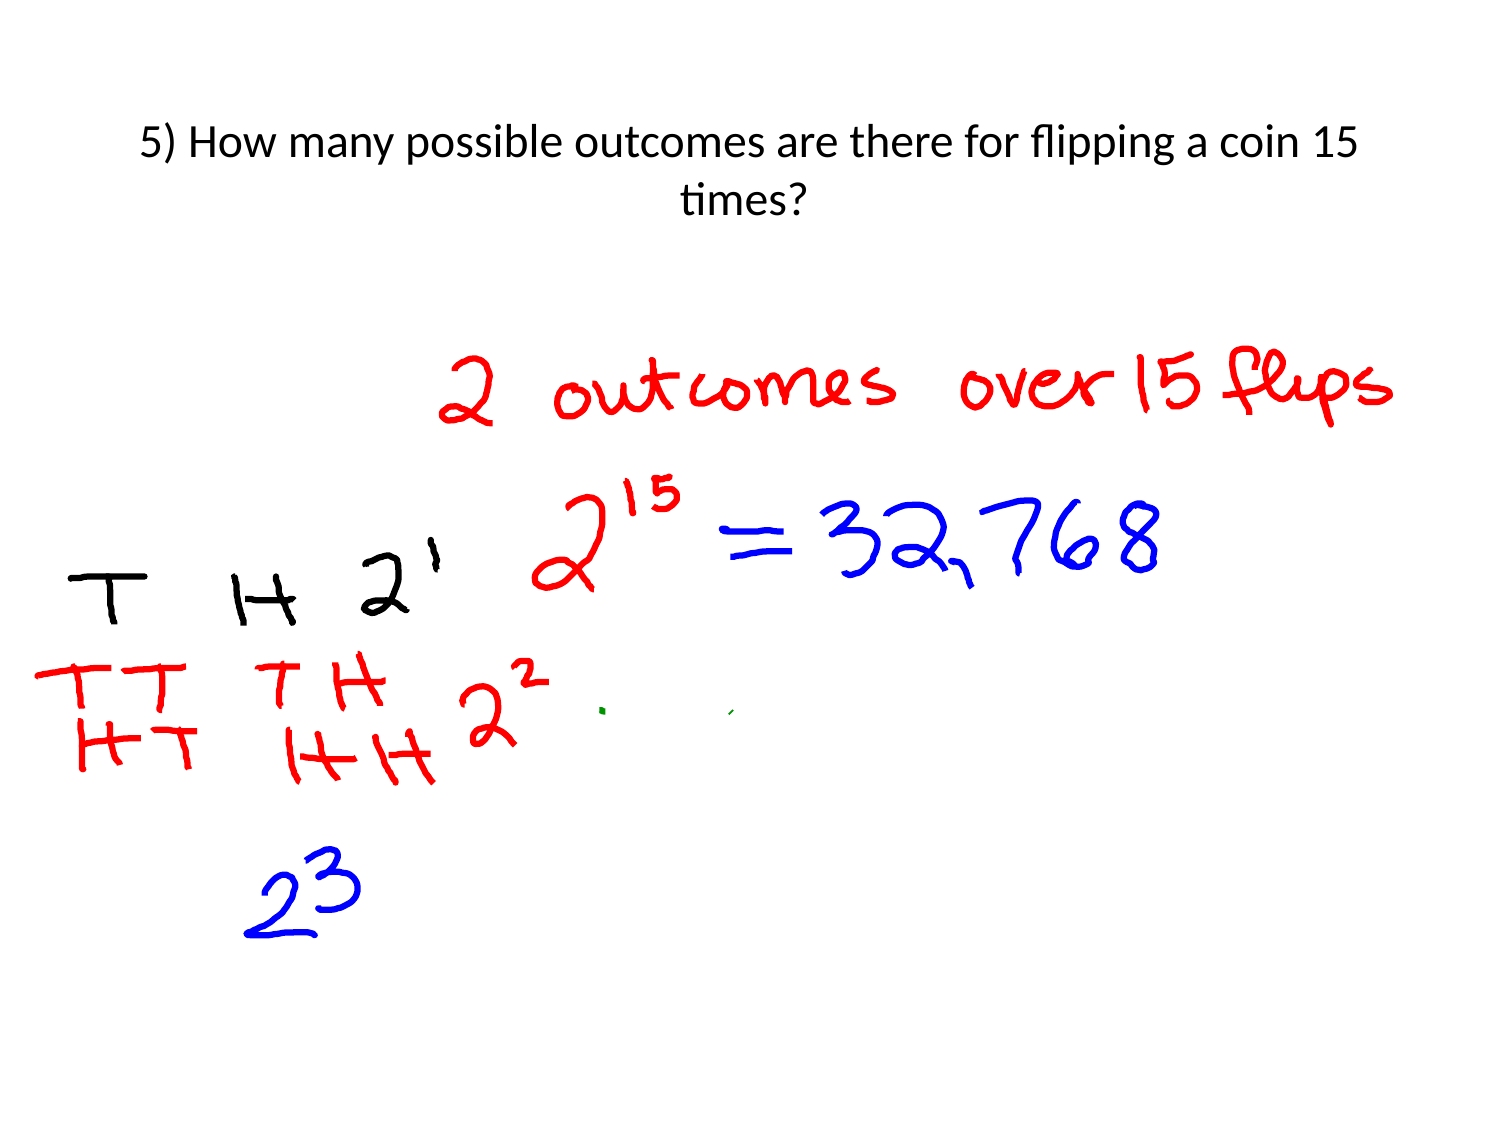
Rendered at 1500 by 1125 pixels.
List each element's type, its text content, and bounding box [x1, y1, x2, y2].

text_box [441, 357, 493, 424]
text_box [721, 527, 784, 533]
text_box [1138, 356, 1149, 412]
text_box [105, 575, 116, 625]
text_box [368, 683, 381, 706]
text_box [950, 560, 973, 589]
text_box [642, 374, 680, 382]
text_box [885, 504, 947, 572]
text_box [998, 370, 1026, 406]
text_box [1222, 350, 1347, 426]
text_box [122, 667, 159, 673]
text_box [336, 679, 386, 686]
title 5) How many possible outcomes are there for flipping a coin 15 times? [75, 45, 1425, 233]
text_box [461, 685, 516, 746]
text_box [1030, 371, 1115, 408]
text_box [77, 720, 85, 770]
text_box [363, 554, 408, 614]
text_box [81, 737, 141, 749]
text_box [430, 539, 438, 571]
text_box [245, 873, 316, 937]
text_box [245, 598, 295, 602]
text_box [76, 667, 112, 672]
text_box [756, 369, 851, 406]
text_box [177, 727, 190, 770]
text_box [1159, 353, 1198, 408]
text_box [336, 685, 346, 710]
text_box [275, 575, 284, 599]
text_box [300, 755, 357, 761]
text_box [1053, 501, 1097, 568]
text_box [1355, 369, 1391, 403]
text_box [592, 380, 672, 413]
text_box [36, 668, 75, 678]
text_box [357, 653, 370, 681]
text_box [72, 665, 83, 709]
text_box [963, 373, 992, 409]
text_box [233, 575, 245, 626]
text_box [158, 665, 163, 711]
text_box [305, 848, 359, 911]
text_box [513, 660, 549, 686]
text_box [287, 729, 301, 783]
text_box [70, 575, 105, 580]
text_box [407, 730, 418, 752]
text_box [334, 662, 340, 683]
text_box [388, 752, 431, 756]
text_box [534, 496, 604, 590]
text_box [556, 384, 589, 417]
text_box [316, 733, 329, 757]
text_box [652, 475, 678, 510]
text_box [374, 736, 397, 784]
text_box [730, 550, 793, 558]
text_box [107, 723, 113, 739]
text_box [691, 374, 748, 409]
text_box [278, 662, 285, 707]
text_box [416, 755, 435, 784]
text_box [1231, 348, 1259, 392]
text_box [821, 502, 879, 576]
text_box [651, 359, 656, 376]
text_box [863, 369, 894, 403]
text_box [1121, 502, 1158, 571]
text_box [1241, 396, 1252, 415]
text_box [110, 744, 121, 766]
text_box [981, 499, 1039, 575]
text_box [323, 760, 339, 781]
text_box [624, 480, 634, 514]
text_box [161, 665, 187, 669]
text_box [257, 665, 282, 670]
text_box [282, 602, 294, 624]
